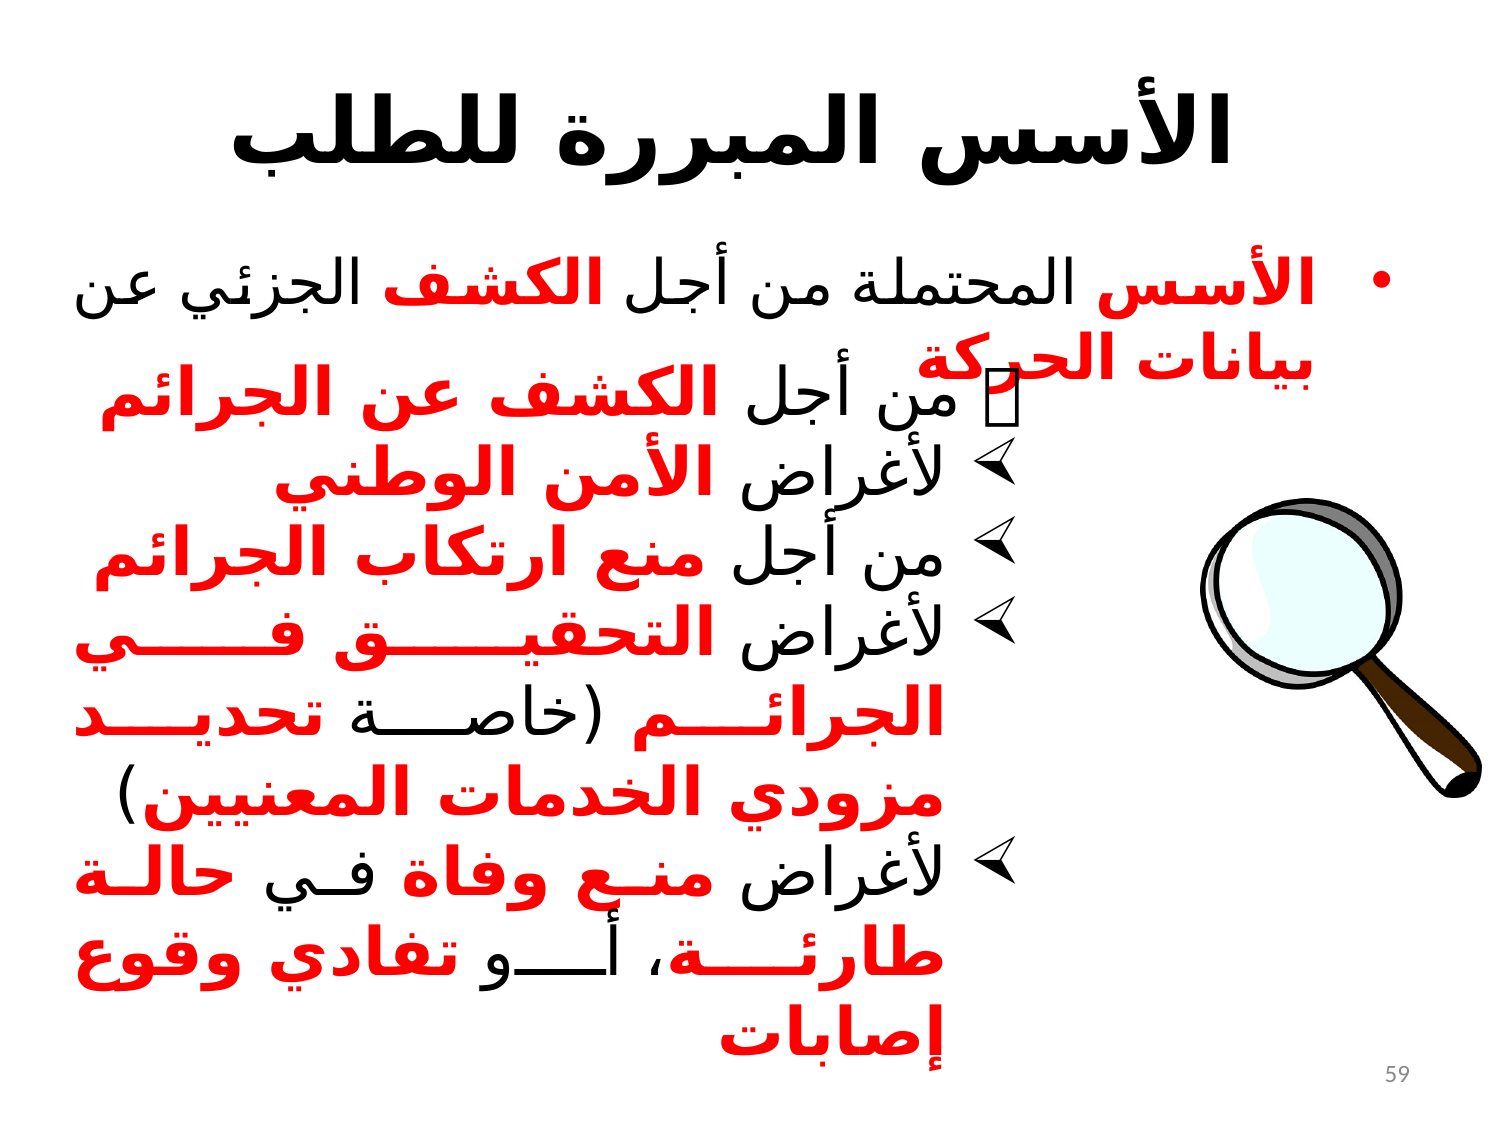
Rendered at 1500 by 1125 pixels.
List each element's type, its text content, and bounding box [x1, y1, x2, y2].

text_box الأسس المحتملة من أجل الكشف الجزئي عن بيانات الحركة [57, 234, 1408, 399]
title الأسس المبررة للطلب [57, 33, 1408, 221]
text_box  من أجل الكشف عن الجرائم لأغراض الأمن الوطني من أجل منع ارتكاب الجرائم لأغراض التحقيق في الجرائم (خاصة تحديد مزودي الخدمات المعنيين) لأغراض منع وفاة في حالة طارئة، أو تفادي وقوع إصابات [57, 341, 1113, 1076]
text_box [82, 213, 1460, 1089]
slide_number 59 [1074, 1042, 1425, 1103]
picture [1199, 498, 1482, 798]
